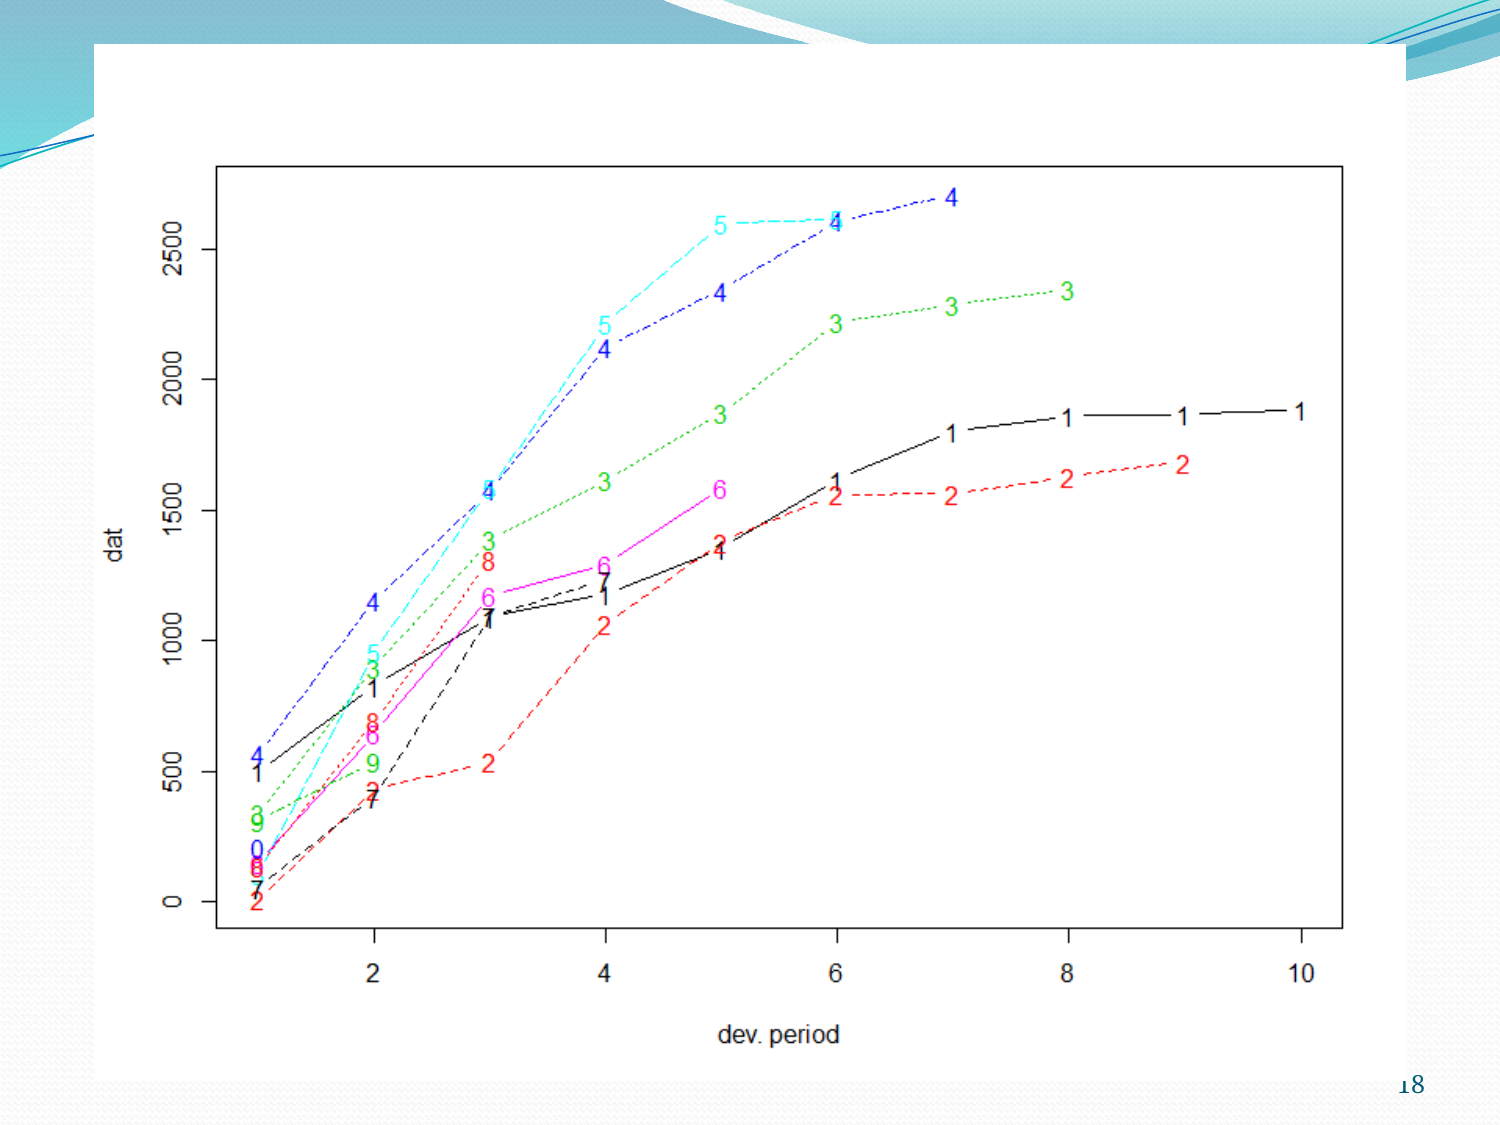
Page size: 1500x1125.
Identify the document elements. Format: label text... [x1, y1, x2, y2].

picture [94, 44, 1406, 1081]
slide_number 18 [1299, 1042, 1425, 1103]
